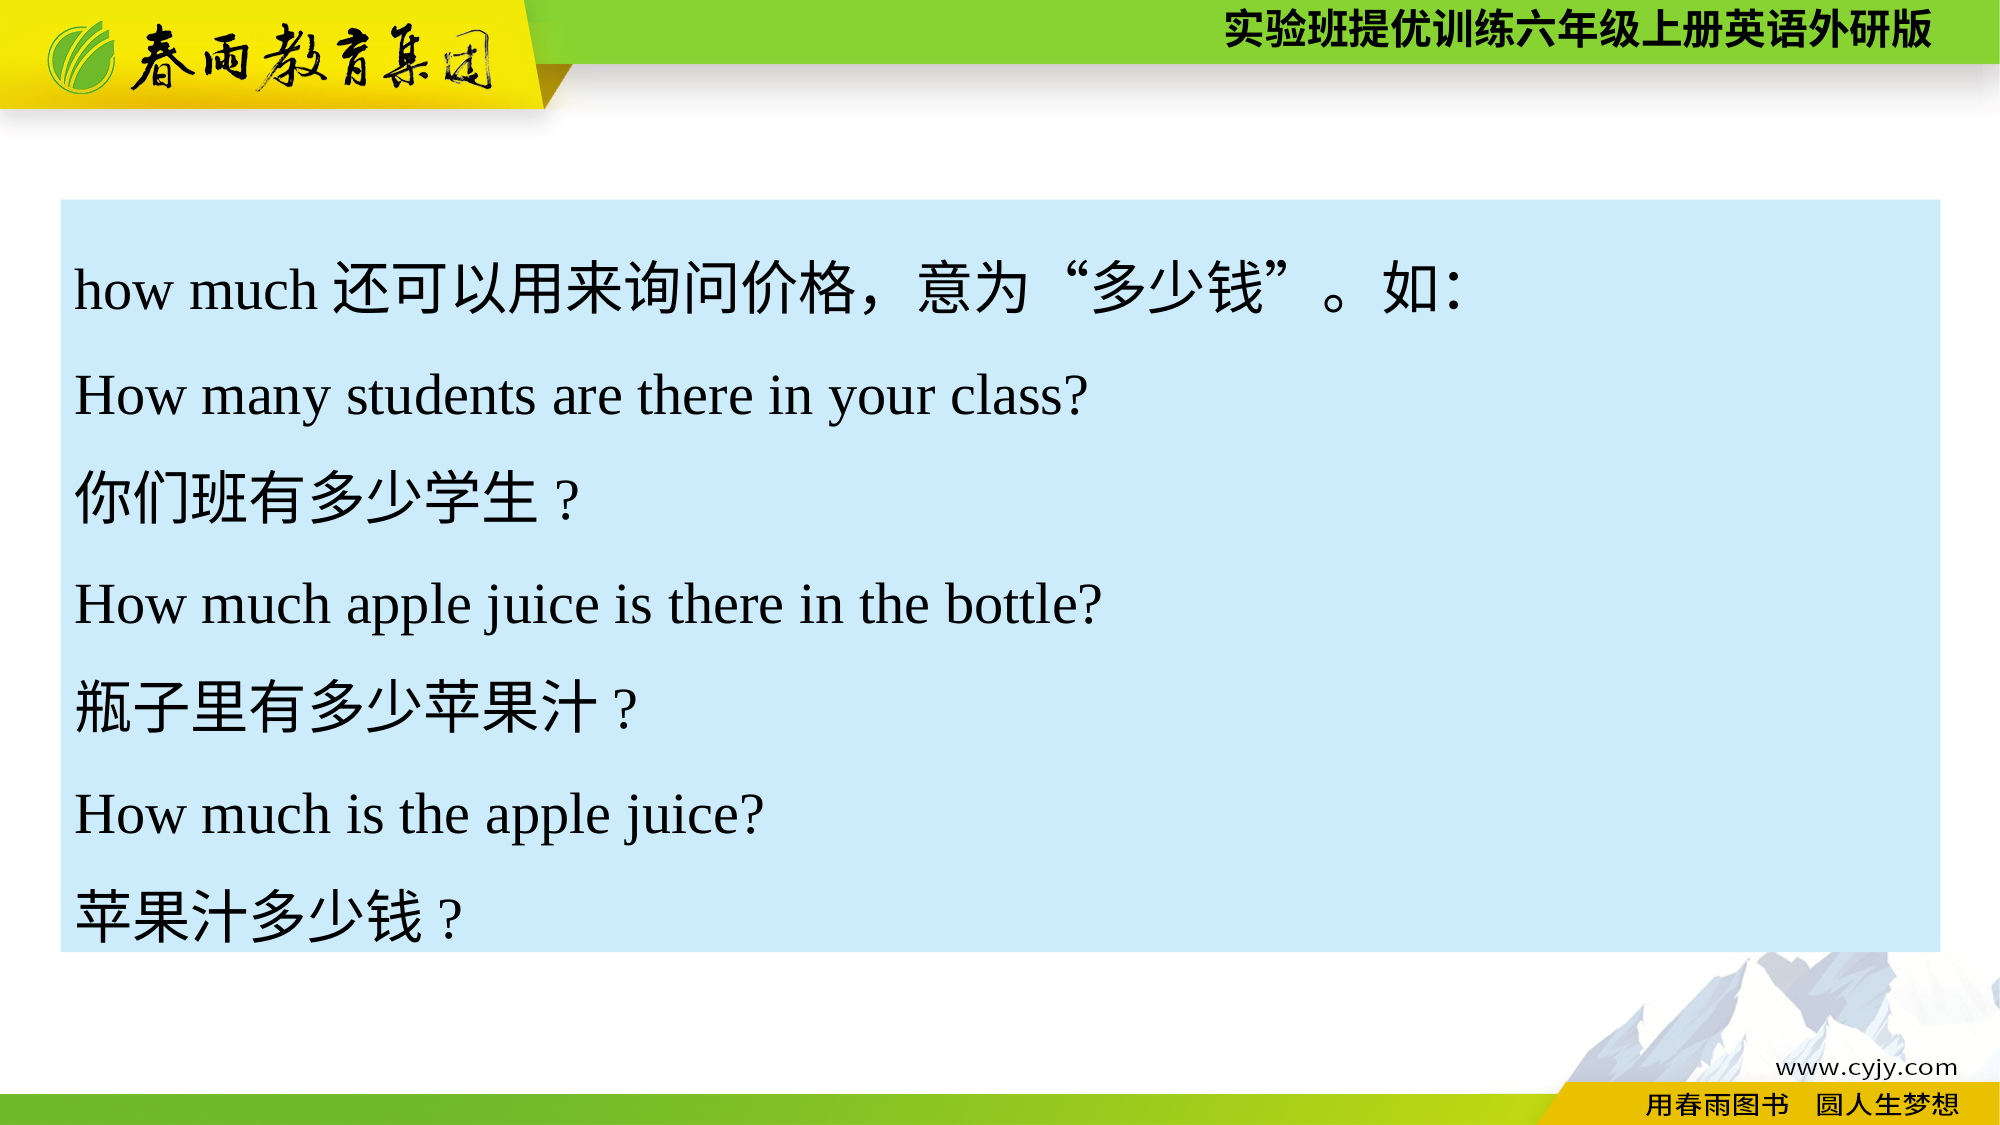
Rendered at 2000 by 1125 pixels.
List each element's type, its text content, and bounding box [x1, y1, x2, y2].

picture [0, 0, 2000, 1125]
text_box [60, 199, 1941, 208]
list how much还可以用来询问价格，意为“多少钱”。如： How many students are there in your class? 你们班有多少学生? How much apple juice is there in the bottle? 瓶子里有多少苹果汁? How much is the apple juice? 苹果汁多少钱? [59, 208, 1944, 953]
